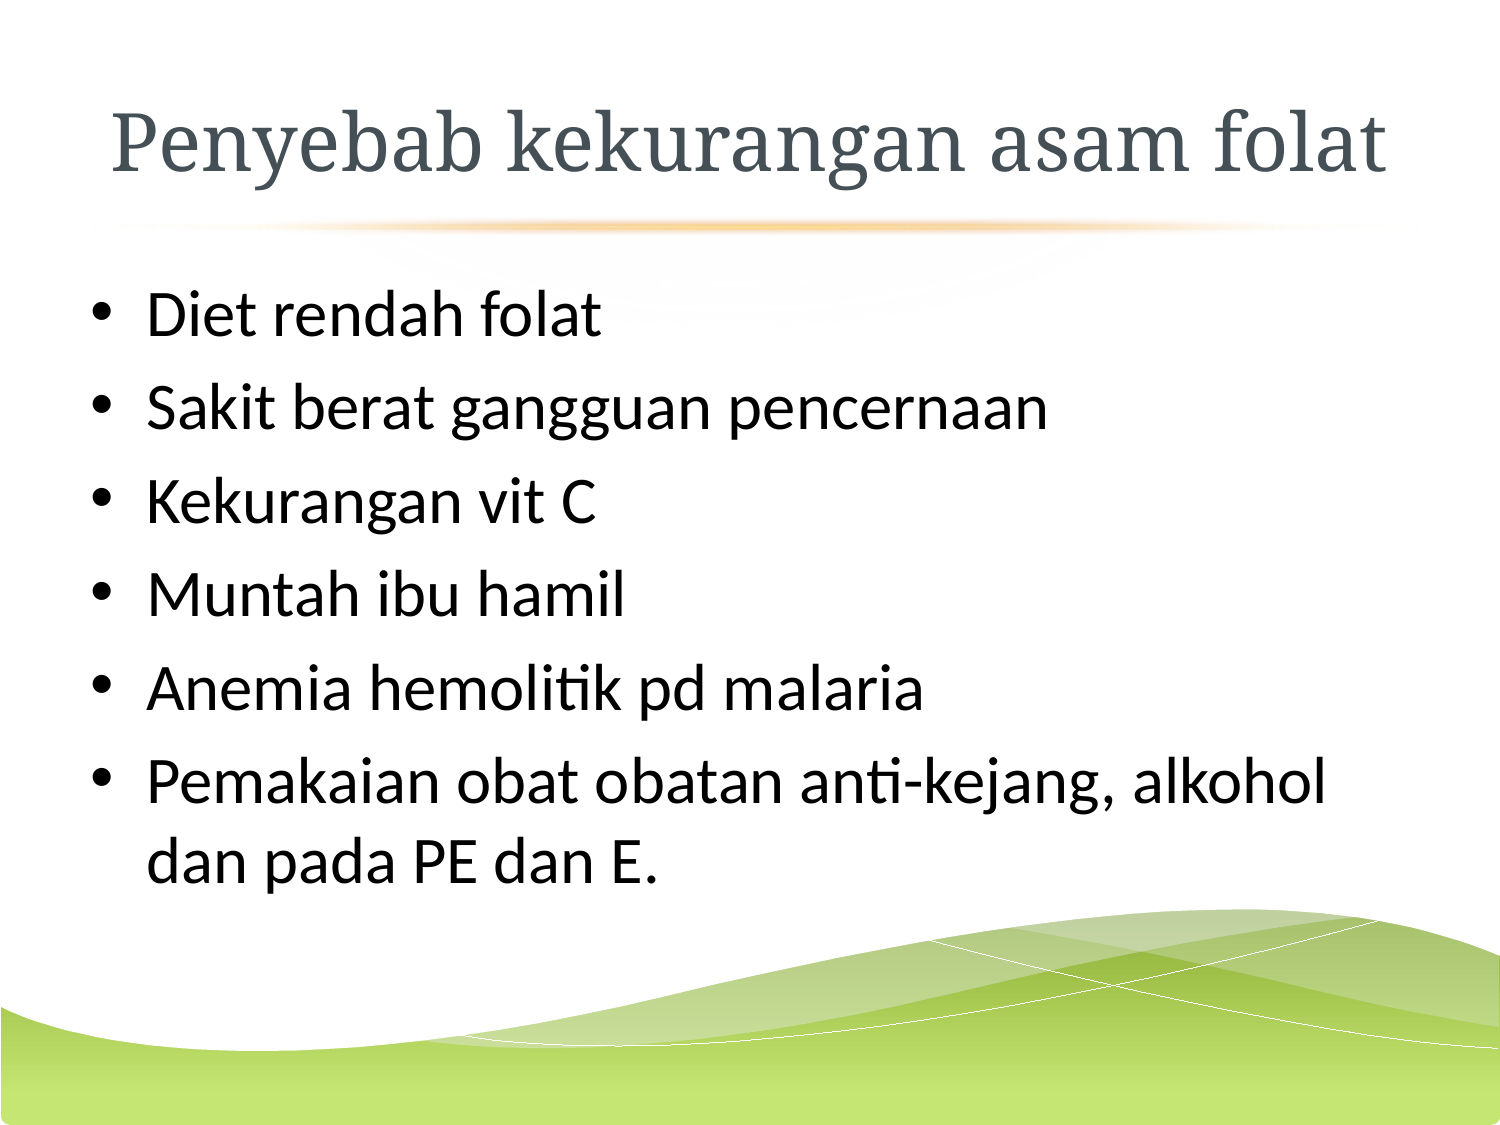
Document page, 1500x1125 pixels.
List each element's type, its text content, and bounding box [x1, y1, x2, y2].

picture [0, 87, 1500, 829]
title Penyebab kekurangan asam folat [75, 45, 1425, 233]
picture [0, 1007, 6, 1125]
list Diet rendah folat Sakit berat gangguan pencernaan Kekurangan vit C Muntah ibu hamil Anemia hemolitik pd malaria Pemakaian obat obatan anti-kejang, alkohol dan pada PE dan E. [75, 262, 1425, 1005]
